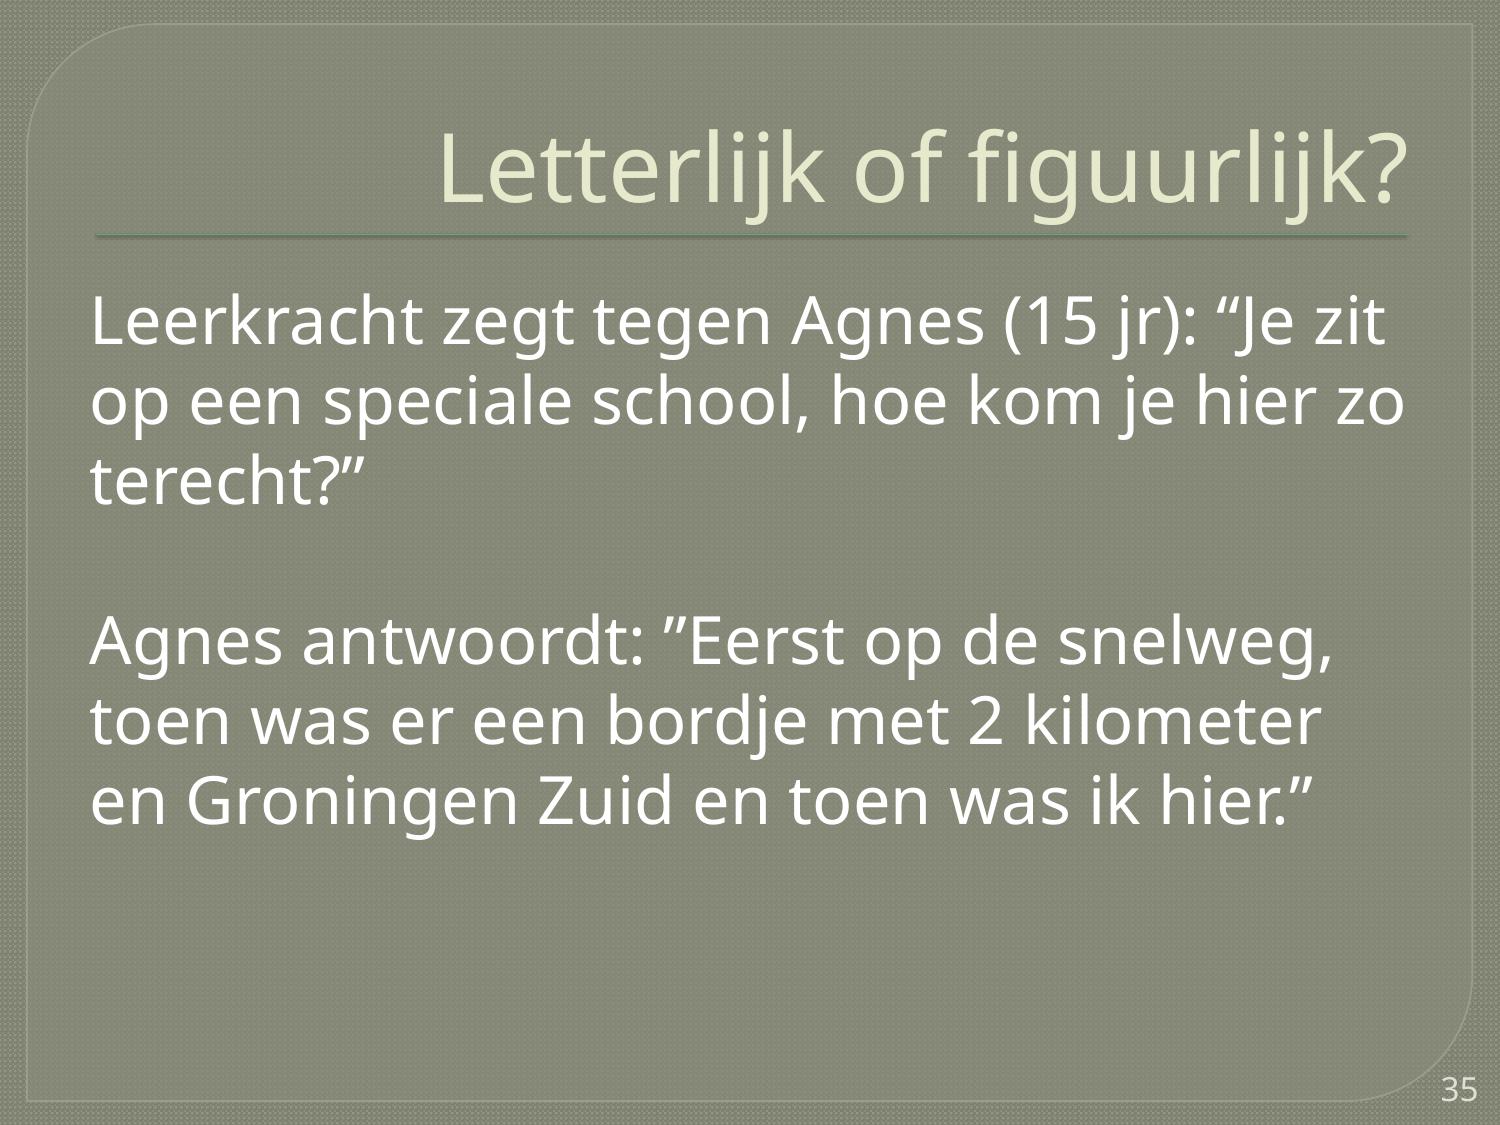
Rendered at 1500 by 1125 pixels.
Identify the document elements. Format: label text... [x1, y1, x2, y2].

list Leerkracht zegt tegen Agnes (15 jr): “Je zit op een speciale school, hoe kom je hier zo terecht?” Agnes antwoordt: ”Eerst op de snelweg, toen was er een bordje met 2 kilometer en Groningen Zuid en toen was ik hier.” [75, 270, 1425, 1013]
title Letterlijk of figuurlijk? [75, 41, 1425, 230]
slide_number 35 [1417, 1068, 1494, 1114]
